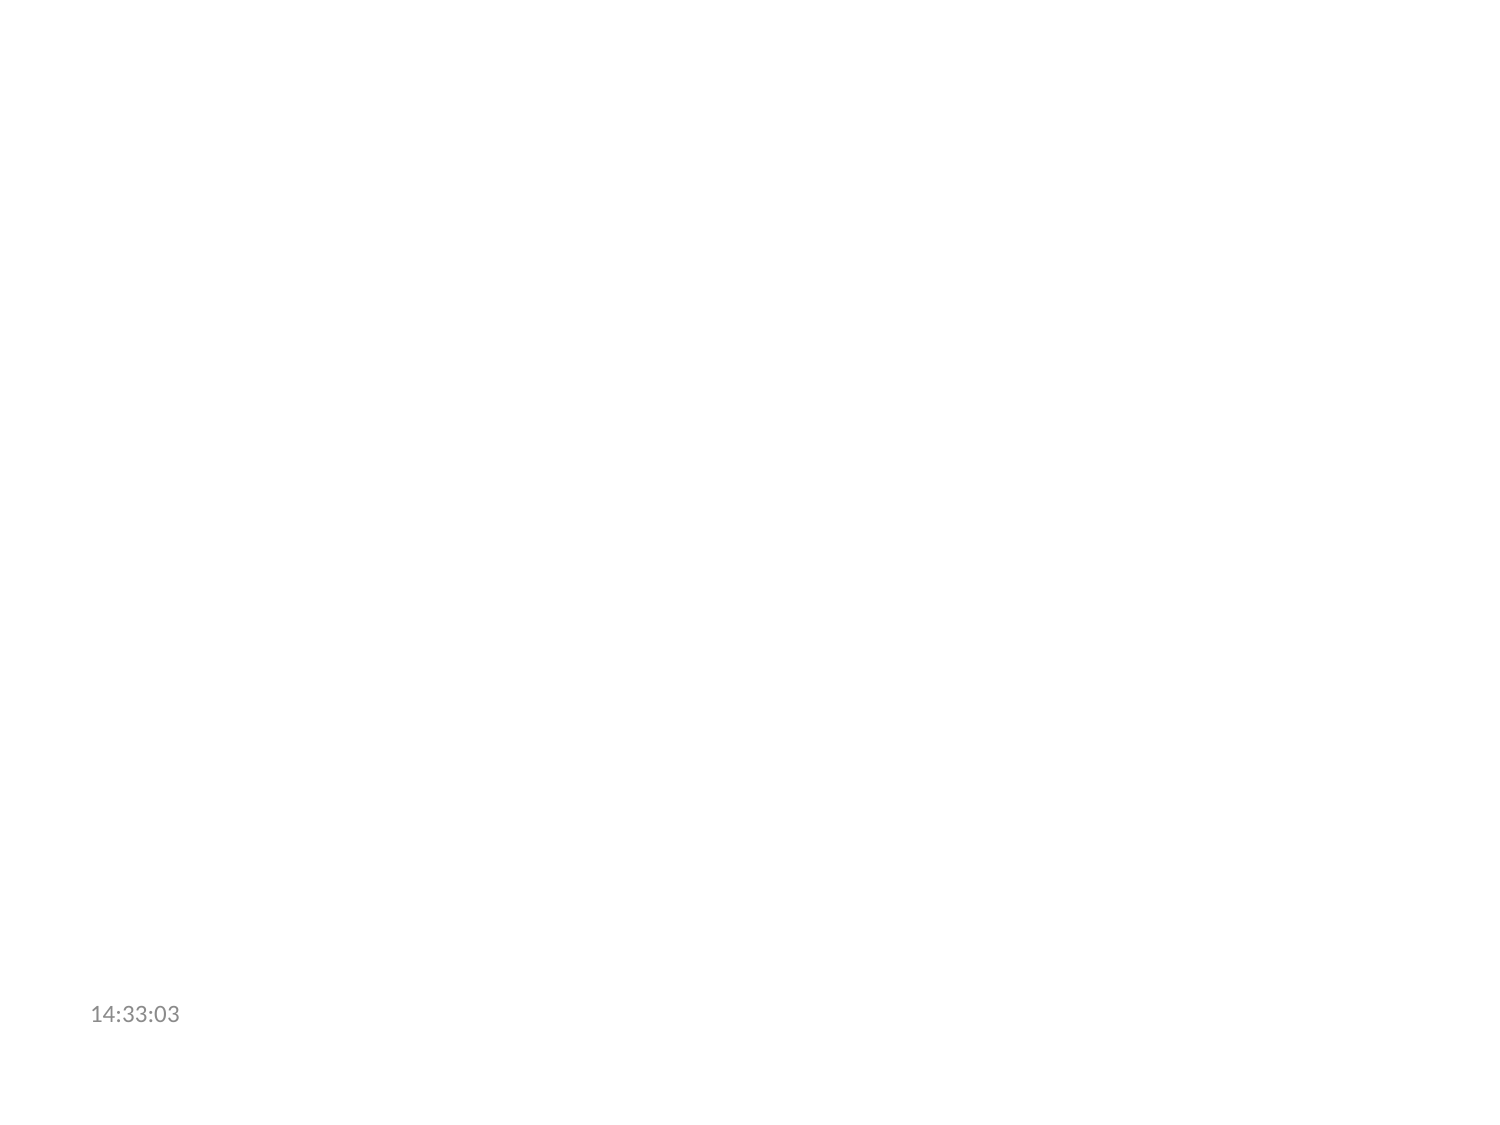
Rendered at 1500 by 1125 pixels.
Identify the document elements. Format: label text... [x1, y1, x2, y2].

text_box 15:35:09 [75, 982, 425, 1043]
